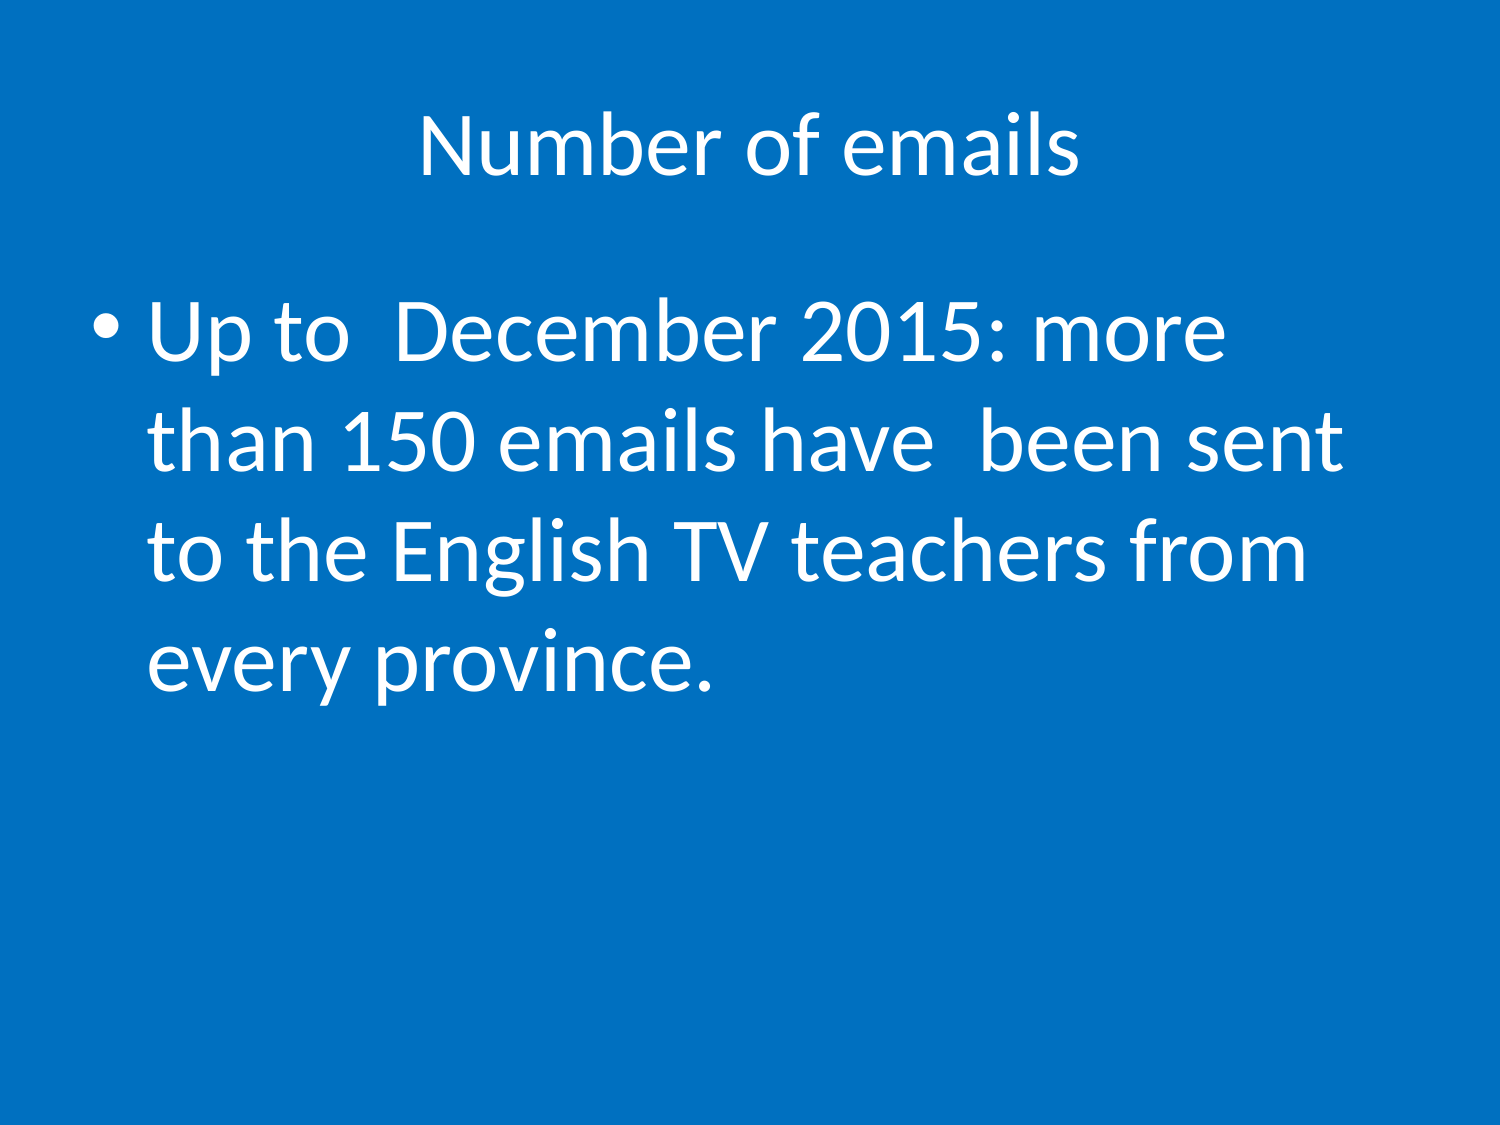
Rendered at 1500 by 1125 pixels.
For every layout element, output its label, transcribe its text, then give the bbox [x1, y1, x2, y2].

title Number of emails [75, 45, 1425, 233]
list Up to December 2015: more than 150 emails have been sent to the English TV teachers from every province. [75, 262, 1425, 1005]
